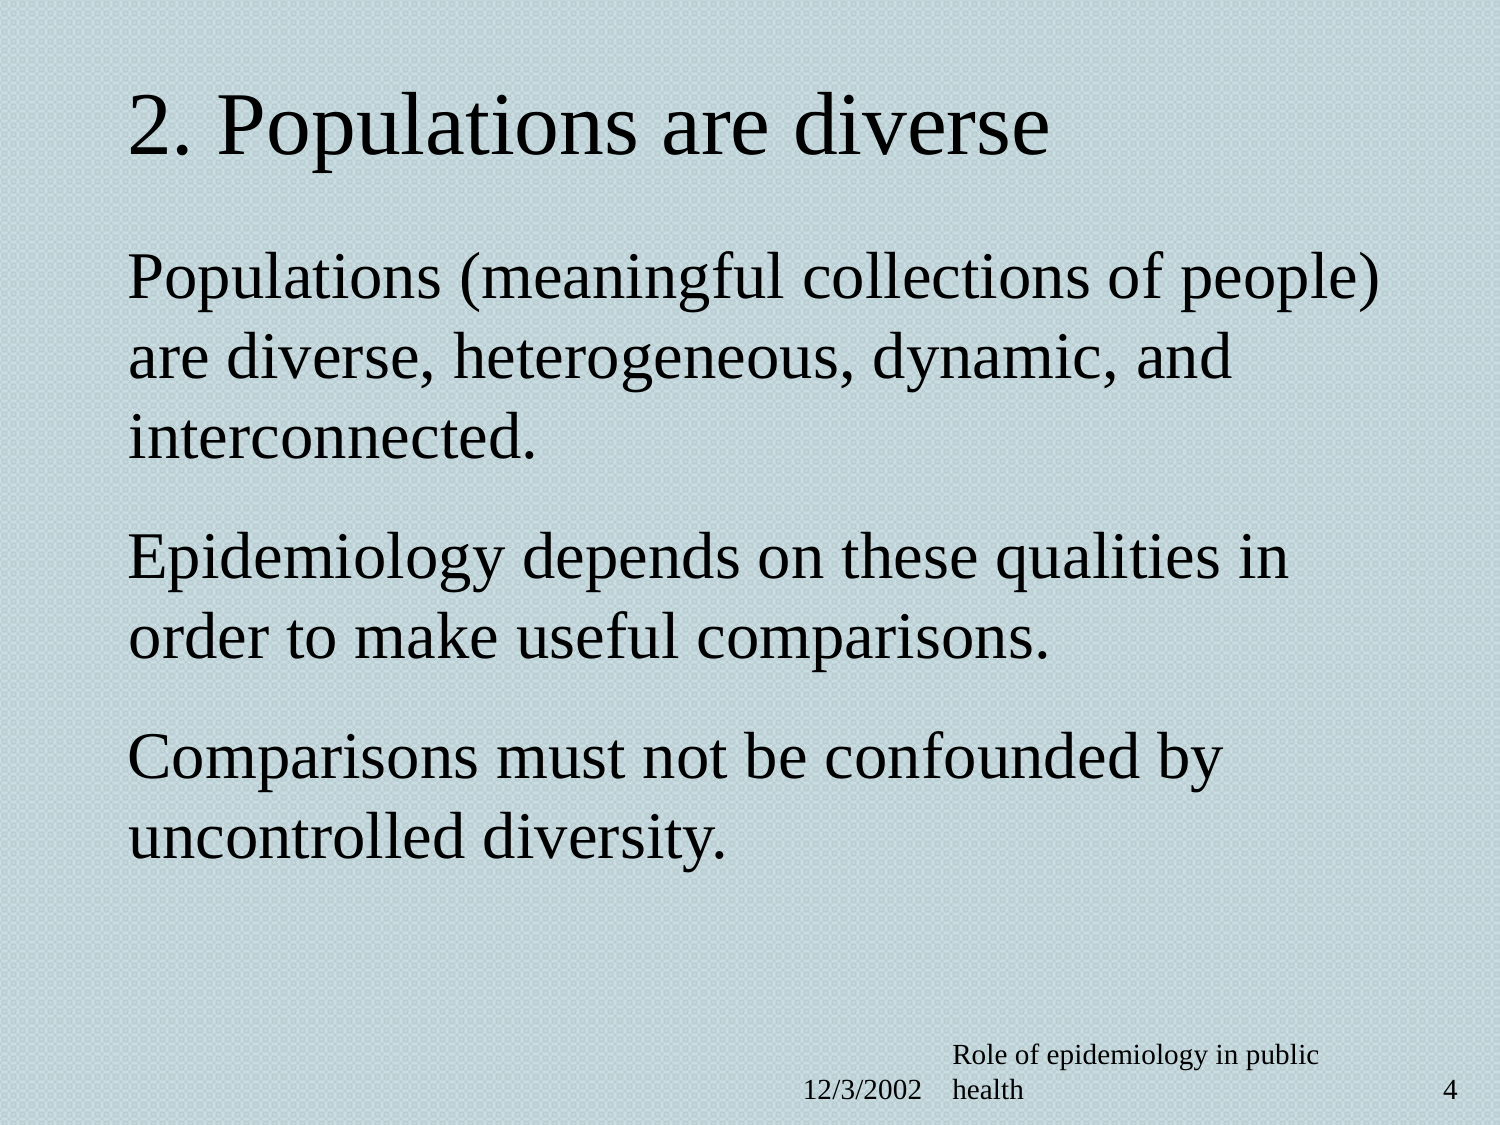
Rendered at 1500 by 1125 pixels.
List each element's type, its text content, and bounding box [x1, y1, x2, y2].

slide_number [587, 1034, 937, 1113]
slide_number 4 [1413, 1034, 1488, 1113]
list Populations (meaningful collections of people) are diverse, heterogeneous, dynamic, and interconnected. Epidemiology depends on these qualities in order to make useful comparisons. Comparisons must not be confounded by uncontrolled diversity. [112, 224, 1450, 900]
footer Role of epidemiology in public health [937, 1034, 1413, 1113]
title 2. Populations are diverse [112, 24, 1388, 213]
